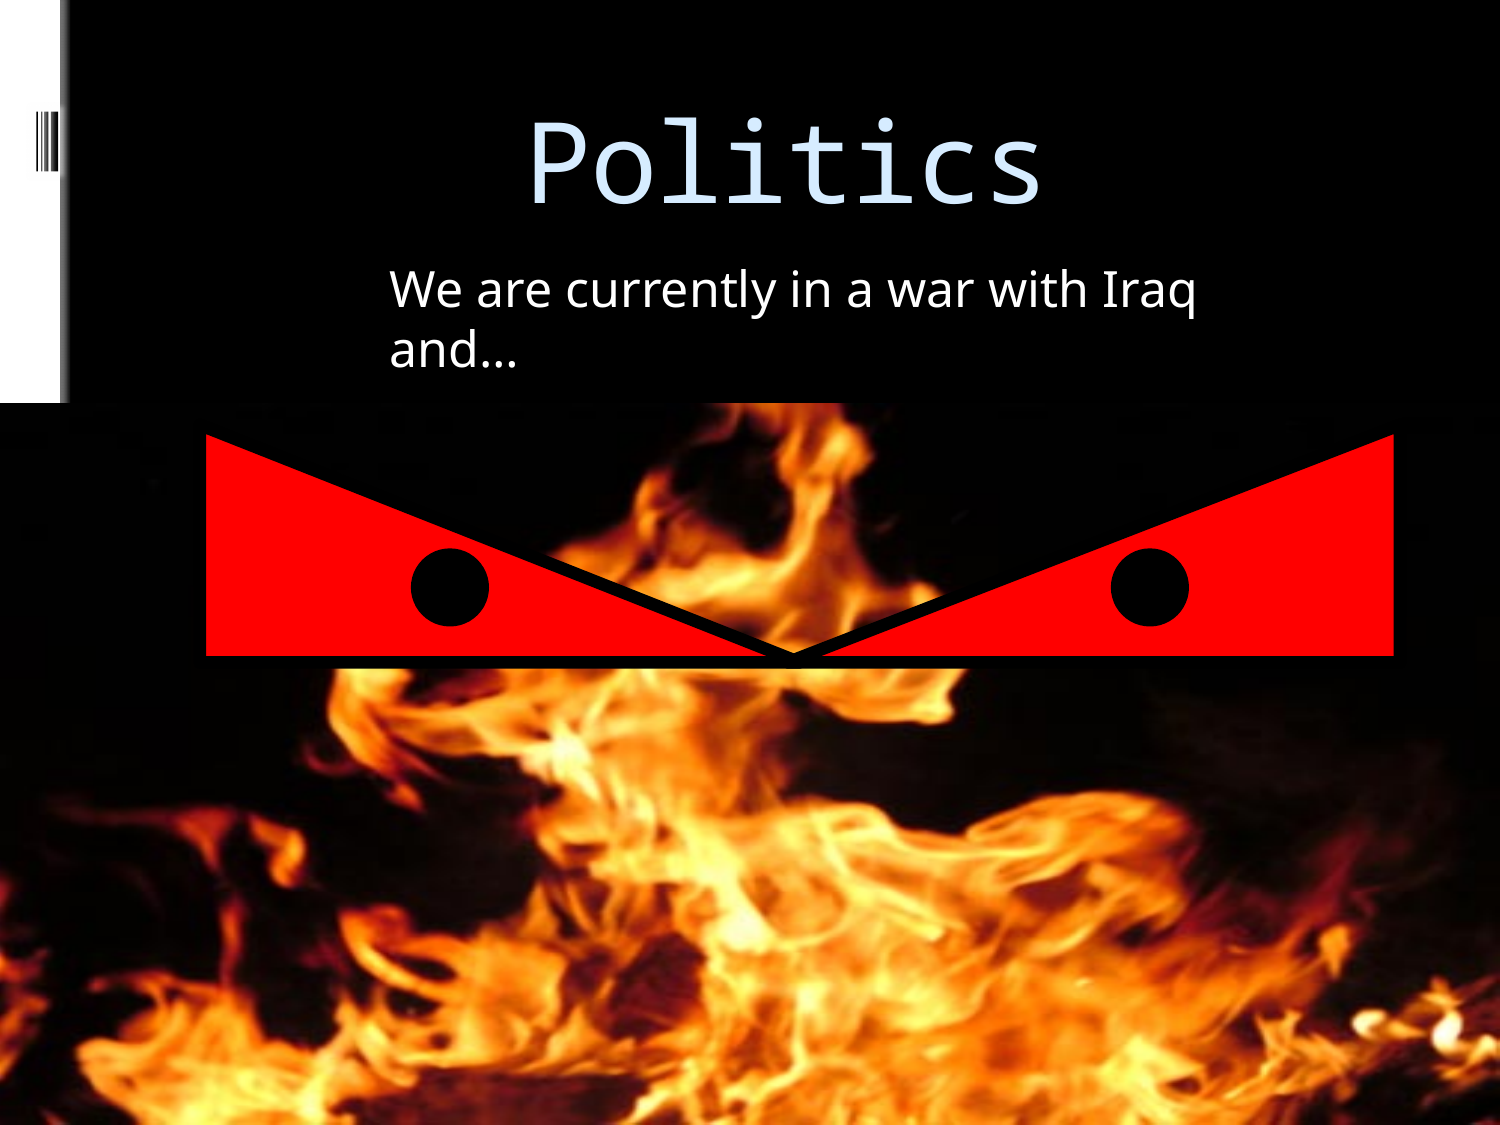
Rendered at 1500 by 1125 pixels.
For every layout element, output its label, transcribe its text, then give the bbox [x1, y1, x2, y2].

picture [0, 402, 1500, 1125]
title Politics [150, 83, 1425, 234]
text_box We are currently in a war with Iraq and… [375, 249, 1300, 385]
